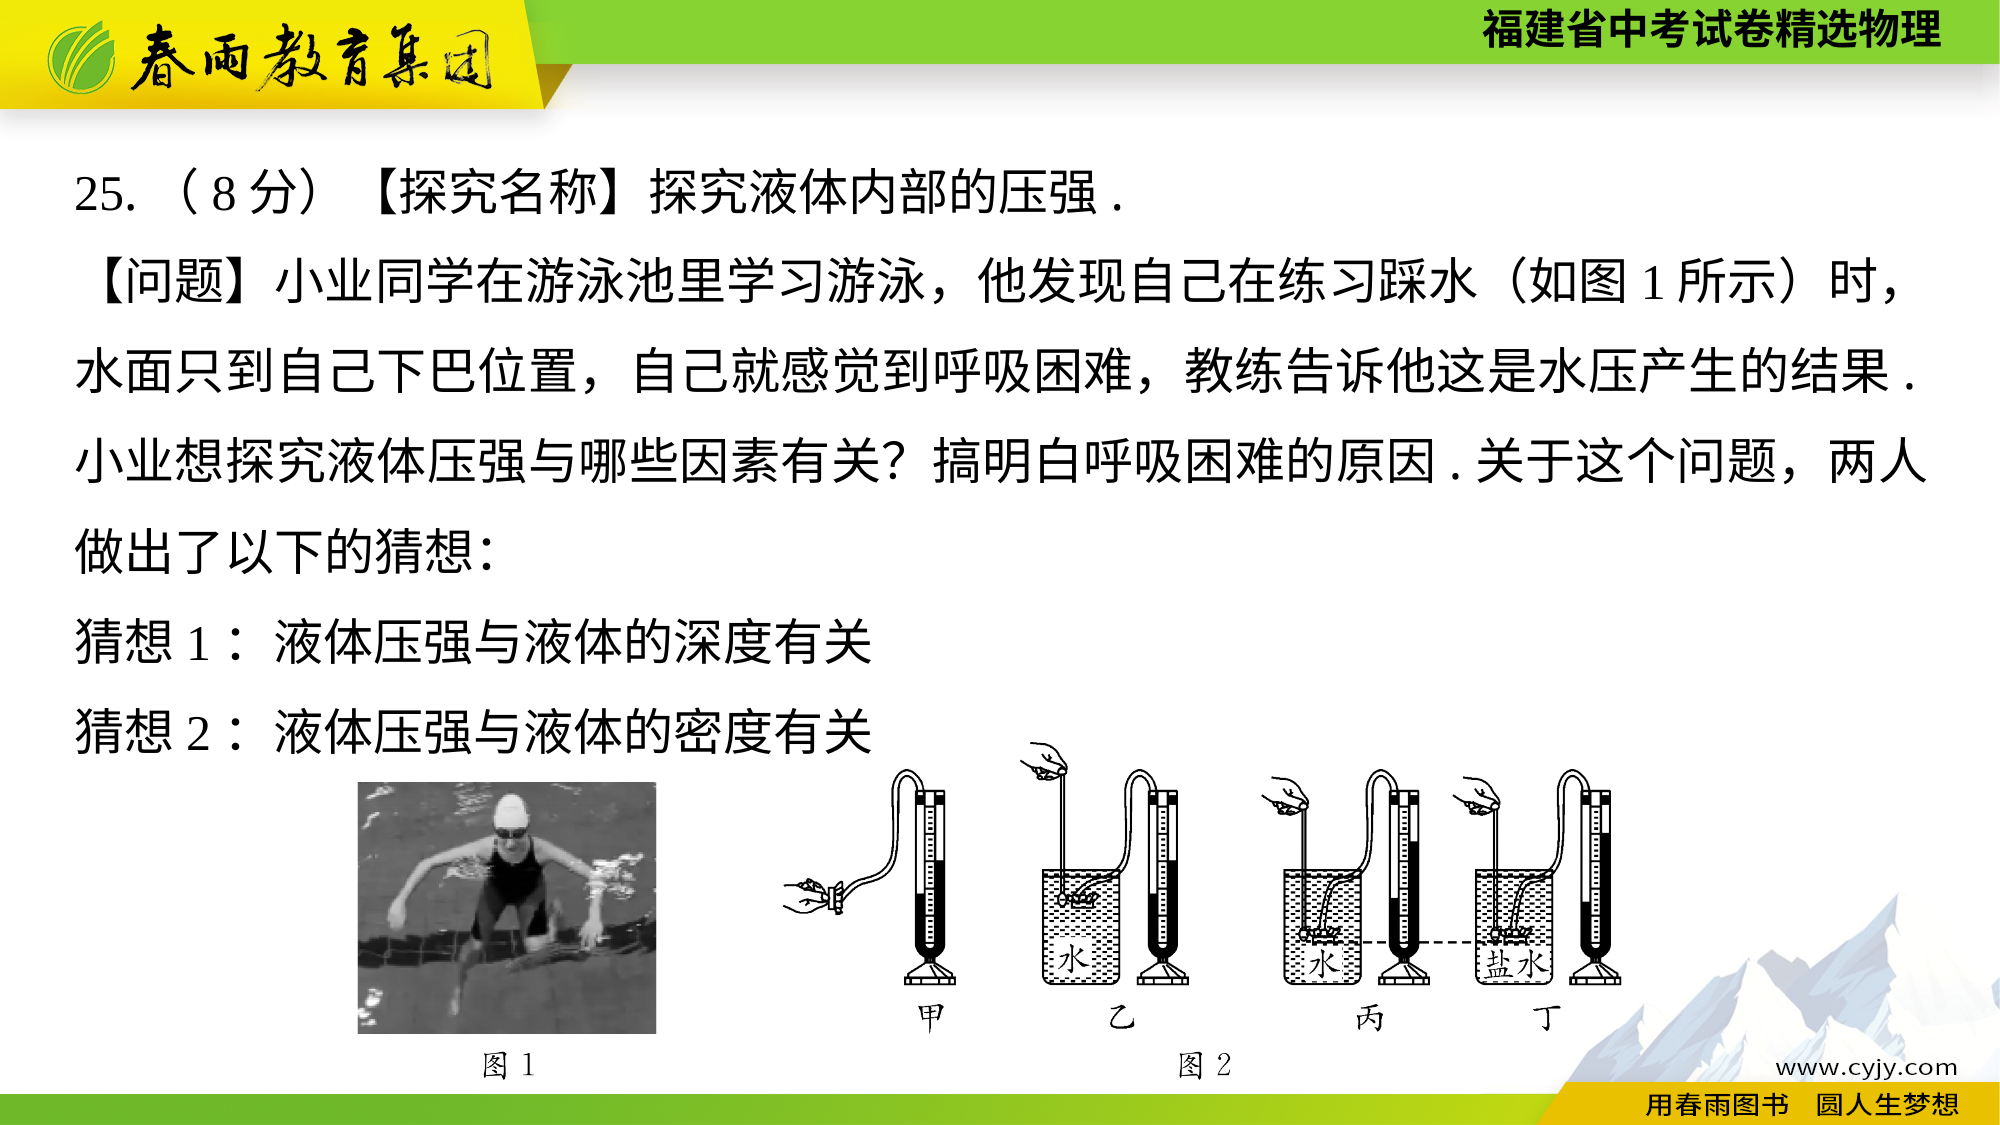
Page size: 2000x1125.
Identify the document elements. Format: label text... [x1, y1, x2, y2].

list 25.（8分）【探究名称】探究液体内部的压强. 【问题】小业同学在游泳池里学习游泳，他发现自己在练习踩水（如图1所示）时，水面只到自己下巴位置，自己就感觉到呼吸困难，教练告诉他这是水压产生的结果.小业想探究液体压强与哪些因素有关？搞明白呼吸困难的原因.关于这个问题，两人做出了以下的猜想： 猜想1：液体压强与液体的深度有关 猜想2：液体压强与液体的密度有关 [59, 122, 1944, 763]
picture [0, 0, 2000, 1125]
